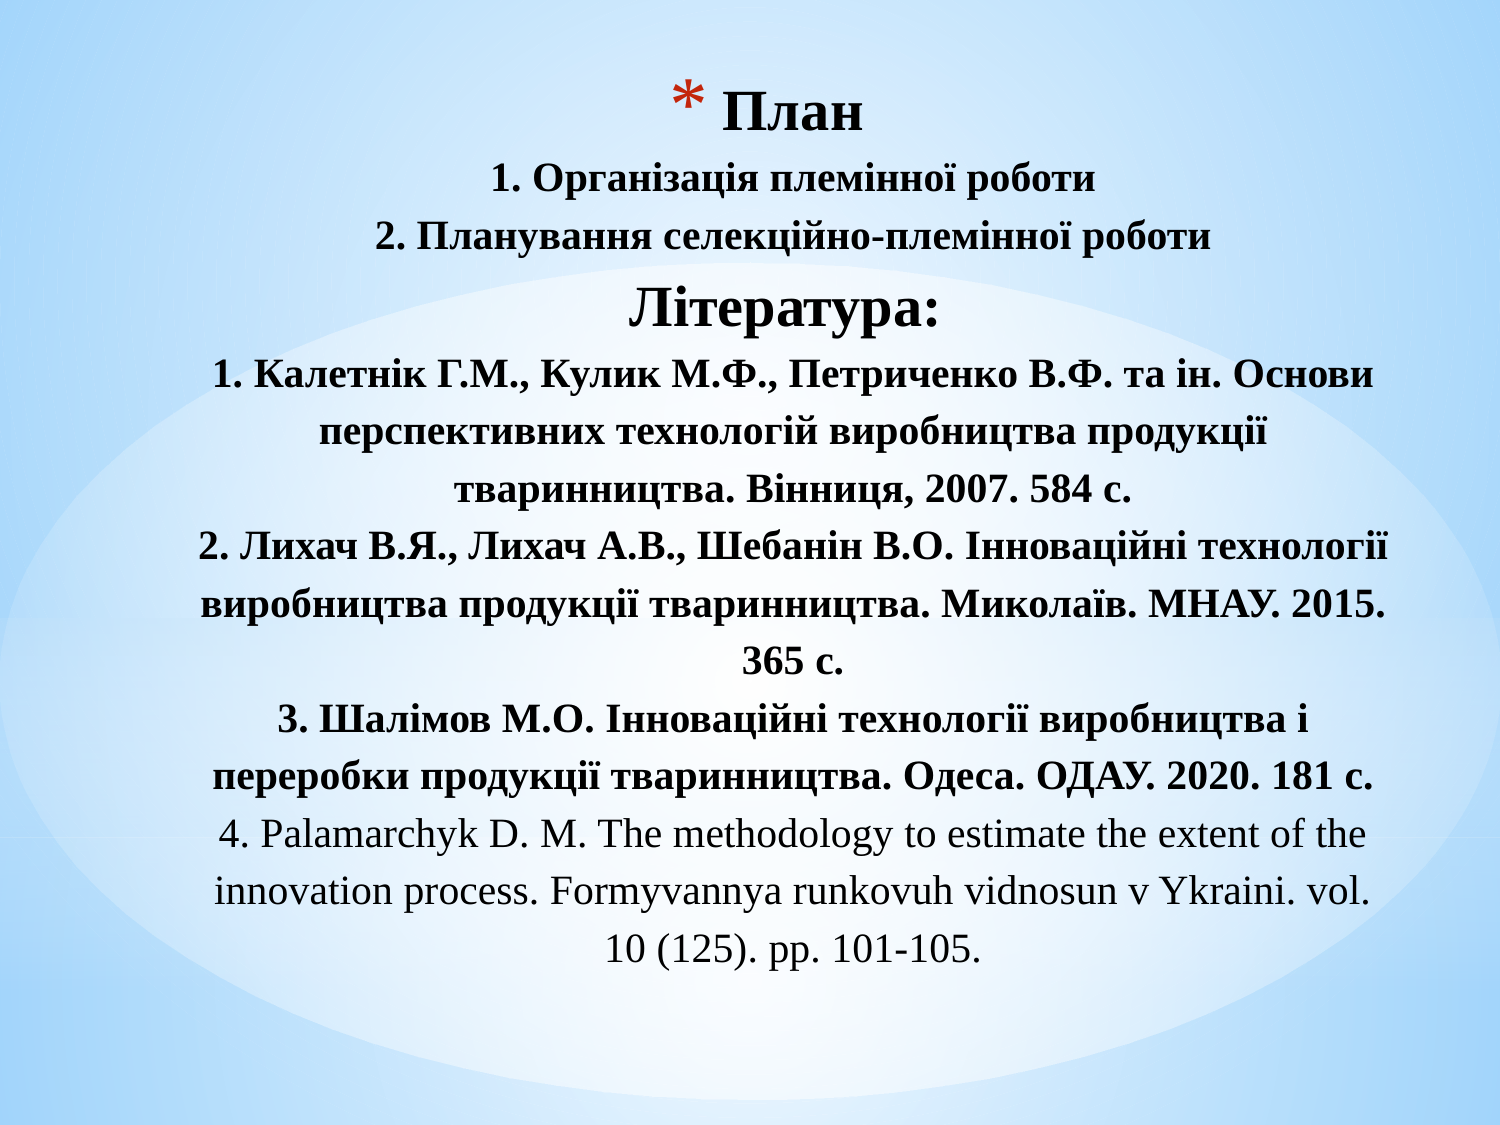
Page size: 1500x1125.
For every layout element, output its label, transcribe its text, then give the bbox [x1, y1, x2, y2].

title План 1. Організація племінної роботи 2. Планування селекційно-племінної роботи Література: 1. Калетнік Г.М., Кулик М.Ф., Петриченко В.Ф. та ін. Основи перспективних технологій виробництва продукції тваринництва. Вінниця, 2007. 584 с. 2. Лихач В.Я., Лихач А.В., Шебанін В.О. Інноваційні технології виробництва продукції тваринництва. Миколаїв. МНАУ. 2015. 365 с. 3. Шалімов М.О. Інноваційні технології виробництва і переробки продукції тваринництва. Одеса. ОДАУ. 2020. 181 с. 4. Palamarchyk D. M. The methodology to estimate the extent of the innovation process. Formyvannya runkovuh vidnosun v Ykraini. vol. 10 (125). pp. 101-105. [123, 54, 1410, 953]
